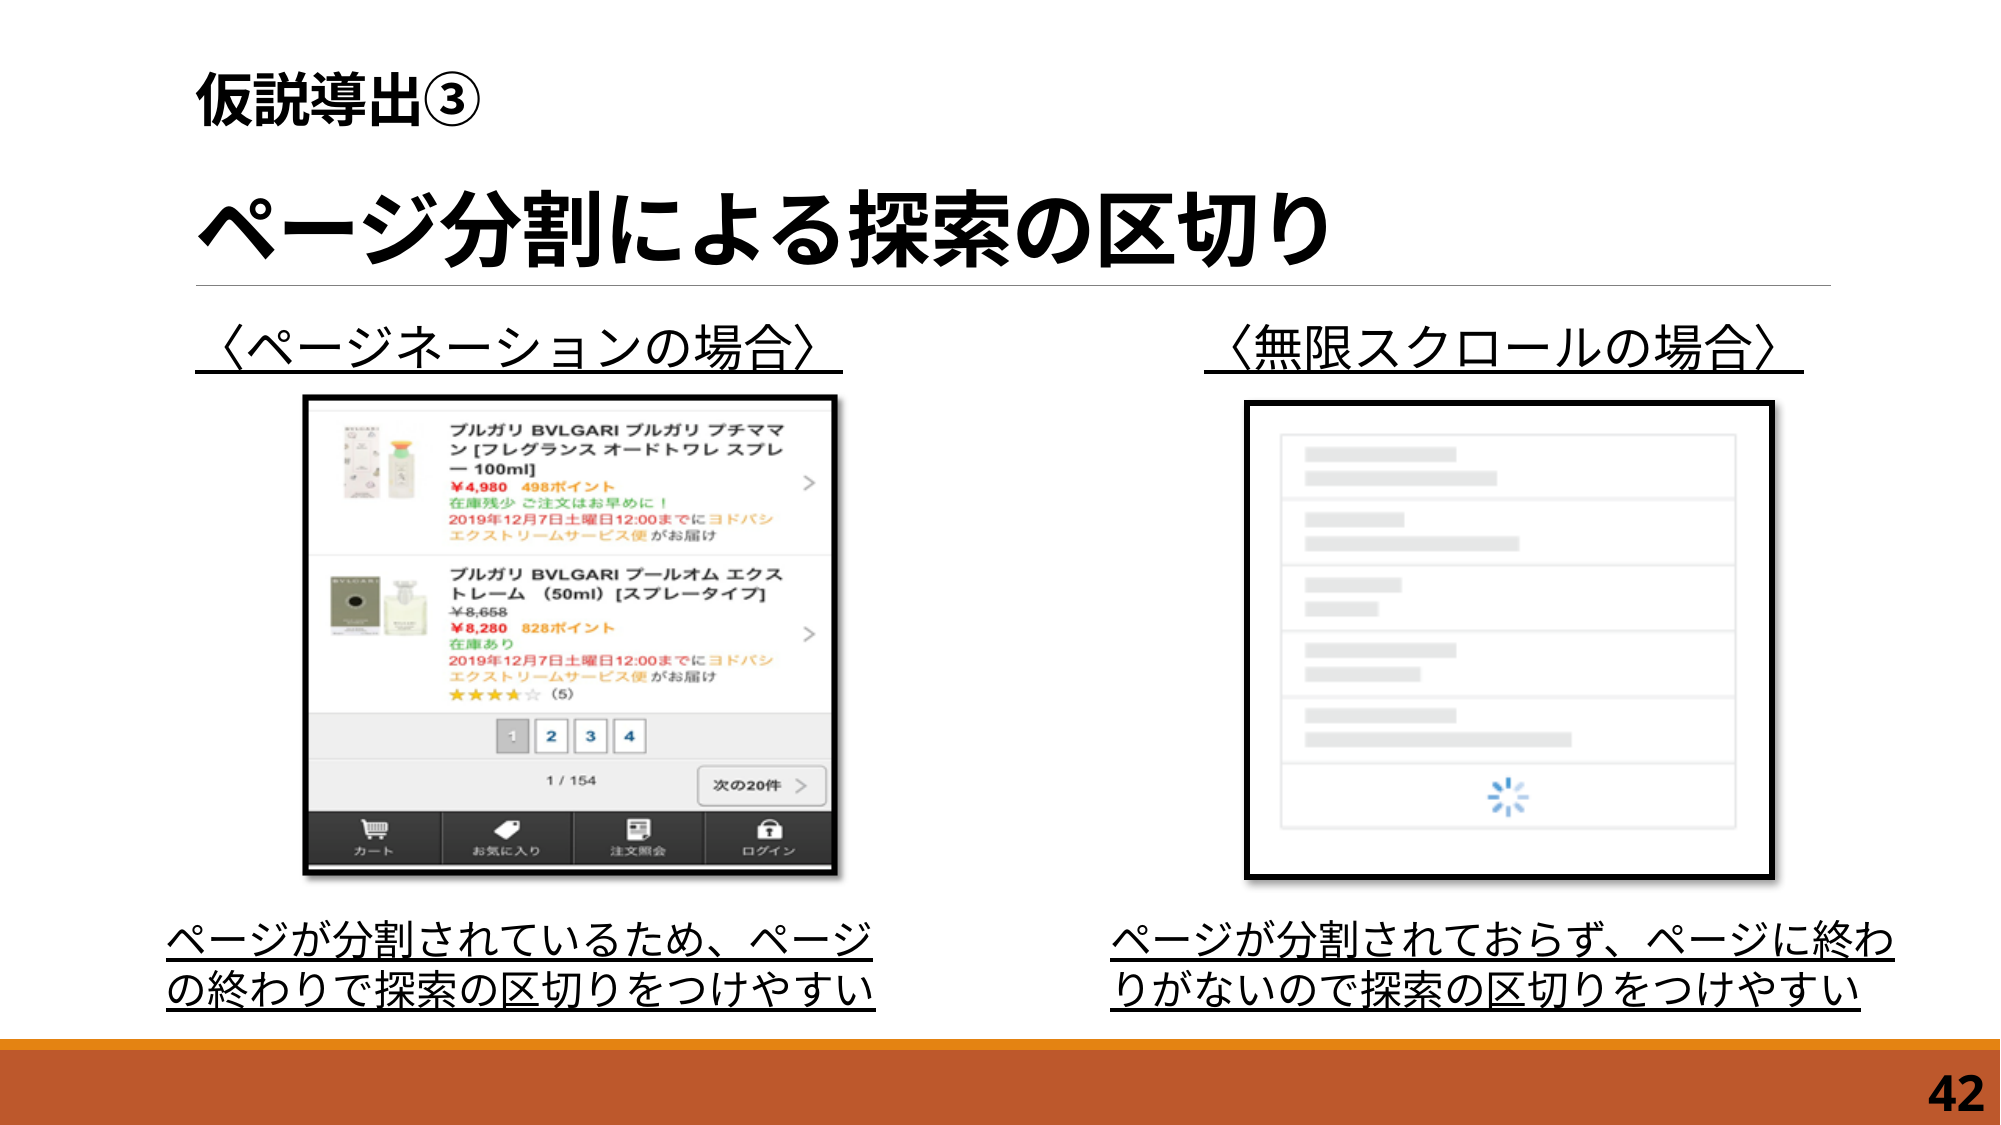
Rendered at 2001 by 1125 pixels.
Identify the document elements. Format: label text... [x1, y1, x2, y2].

text_box 〈ページネーションの場合〉 [180, 309, 870, 384]
slide_number 42 [1784, 1065, 2000, 1125]
text_box ページが分割されておらず、ページに終わりがないので探索の区切りをつけやすい [1094, 906, 1924, 1022]
title 仮説導出③ ページ分割による探索の区切り [180, 47, 1830, 285]
text_box 〈無限スクロールの場合〉 [1188, 309, 1830, 384]
picture [298, 390, 853, 890]
picture [1249, 405, 1770, 875]
text_box ページが分割されているため、ページの終わりで探索の区切りをつけやすい [150, 906, 899, 1022]
